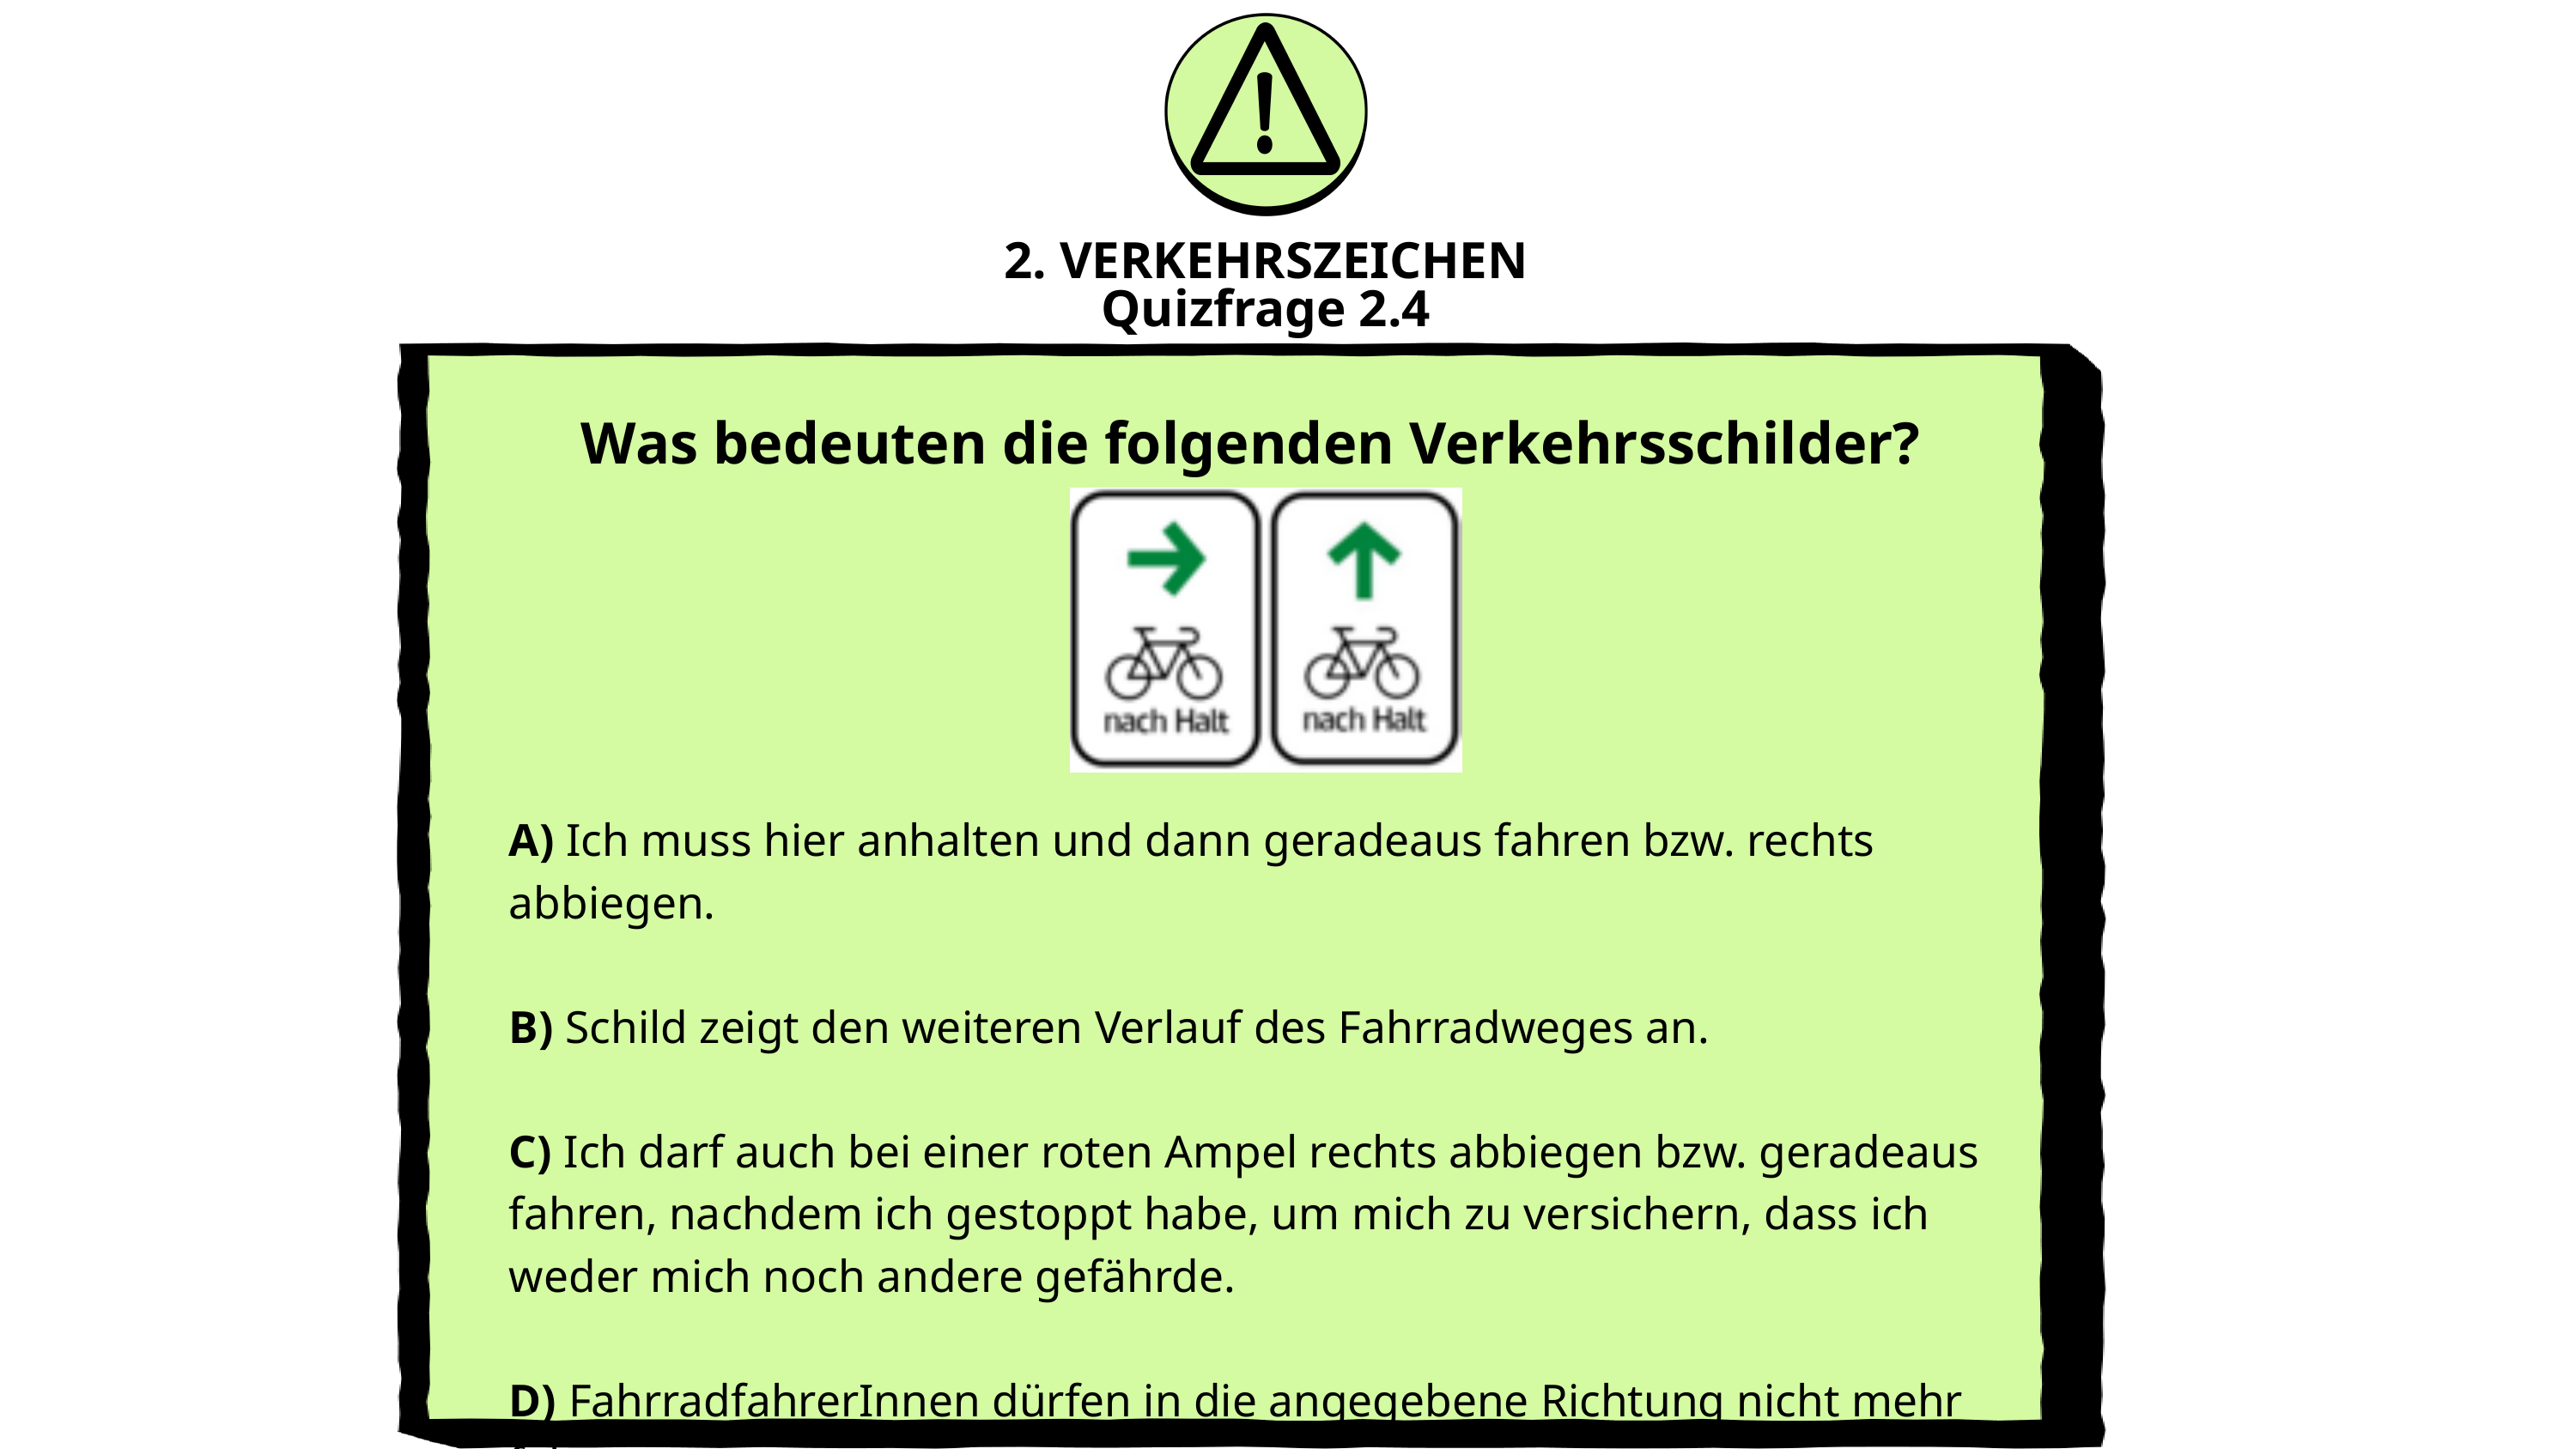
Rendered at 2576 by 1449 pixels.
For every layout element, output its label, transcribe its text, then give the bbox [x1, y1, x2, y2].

text_box [1164, 13, 1368, 216]
text_box 2. VERKEHRSZEICHEN Quizfrage 2.4 [927, 241, 1606, 336]
picture [1070, 488, 1462, 773]
text_box Was bedeuten die folgenden Verkehrsschilder? A) Ich muss hier anhalten und dann geradeaus fahren bzw. rechts abbiegen. B) Schild zeigt den weiteren Verlauf des Fahrradweges an. C) Ich darf auch bei einer roten Ampel rechts abbiegen bzw. geradeaus fahren, nachdem ich gestoppt habe, um mich zu versichern, dass ich weder mich noch andere gefährde. D) FahrradfahrerInnen dürfen in die angegebene Richtung nicht mehr fahren. [444, 397, 2058, 1449]
text_box [1190, 22, 1343, 175]
text_box [397, 342, 2106, 1449]
